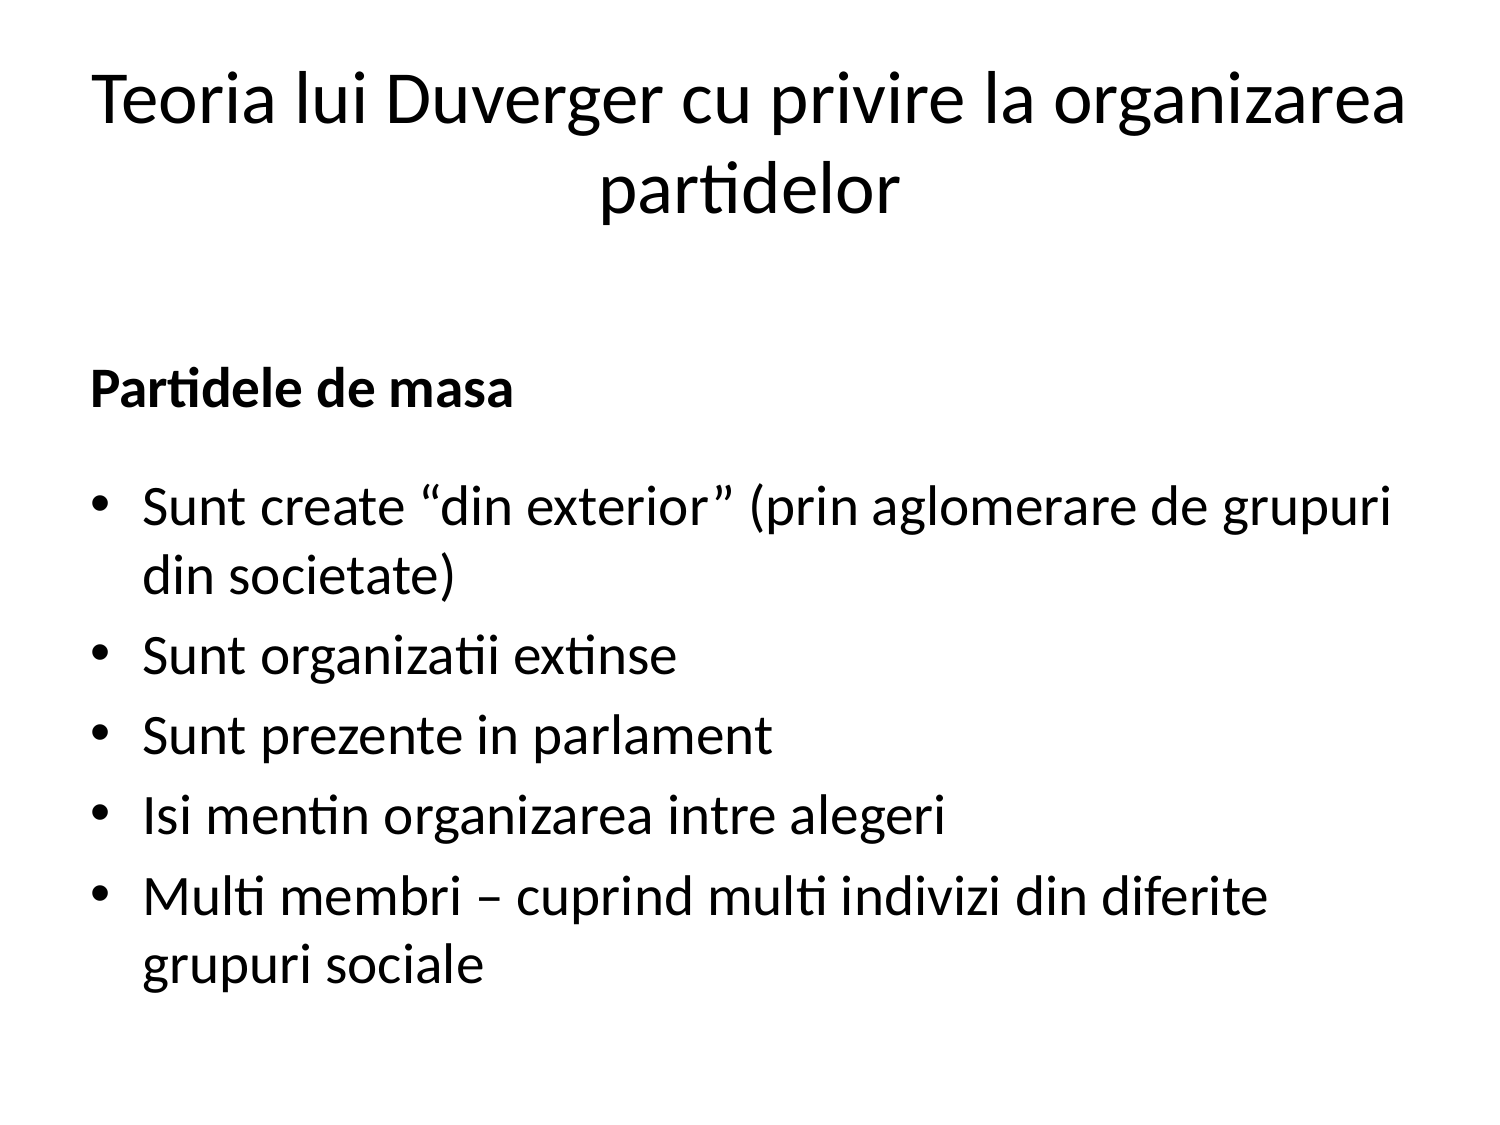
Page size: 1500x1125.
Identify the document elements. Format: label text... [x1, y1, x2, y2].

title Teoria lui Duverger cu privire la organizarea partidelor [75, 45, 1425, 233]
list Partidele de masa Sunt create “din exterior” (prin aglomerare de grupuri din societate) Sunt organizatii extinse Sunt prezente in parlament Isi mentin organizarea intre alegeri Multi membri – cuprind multi indivizi din diferite grupuri sociale [75, 262, 1425, 1005]
